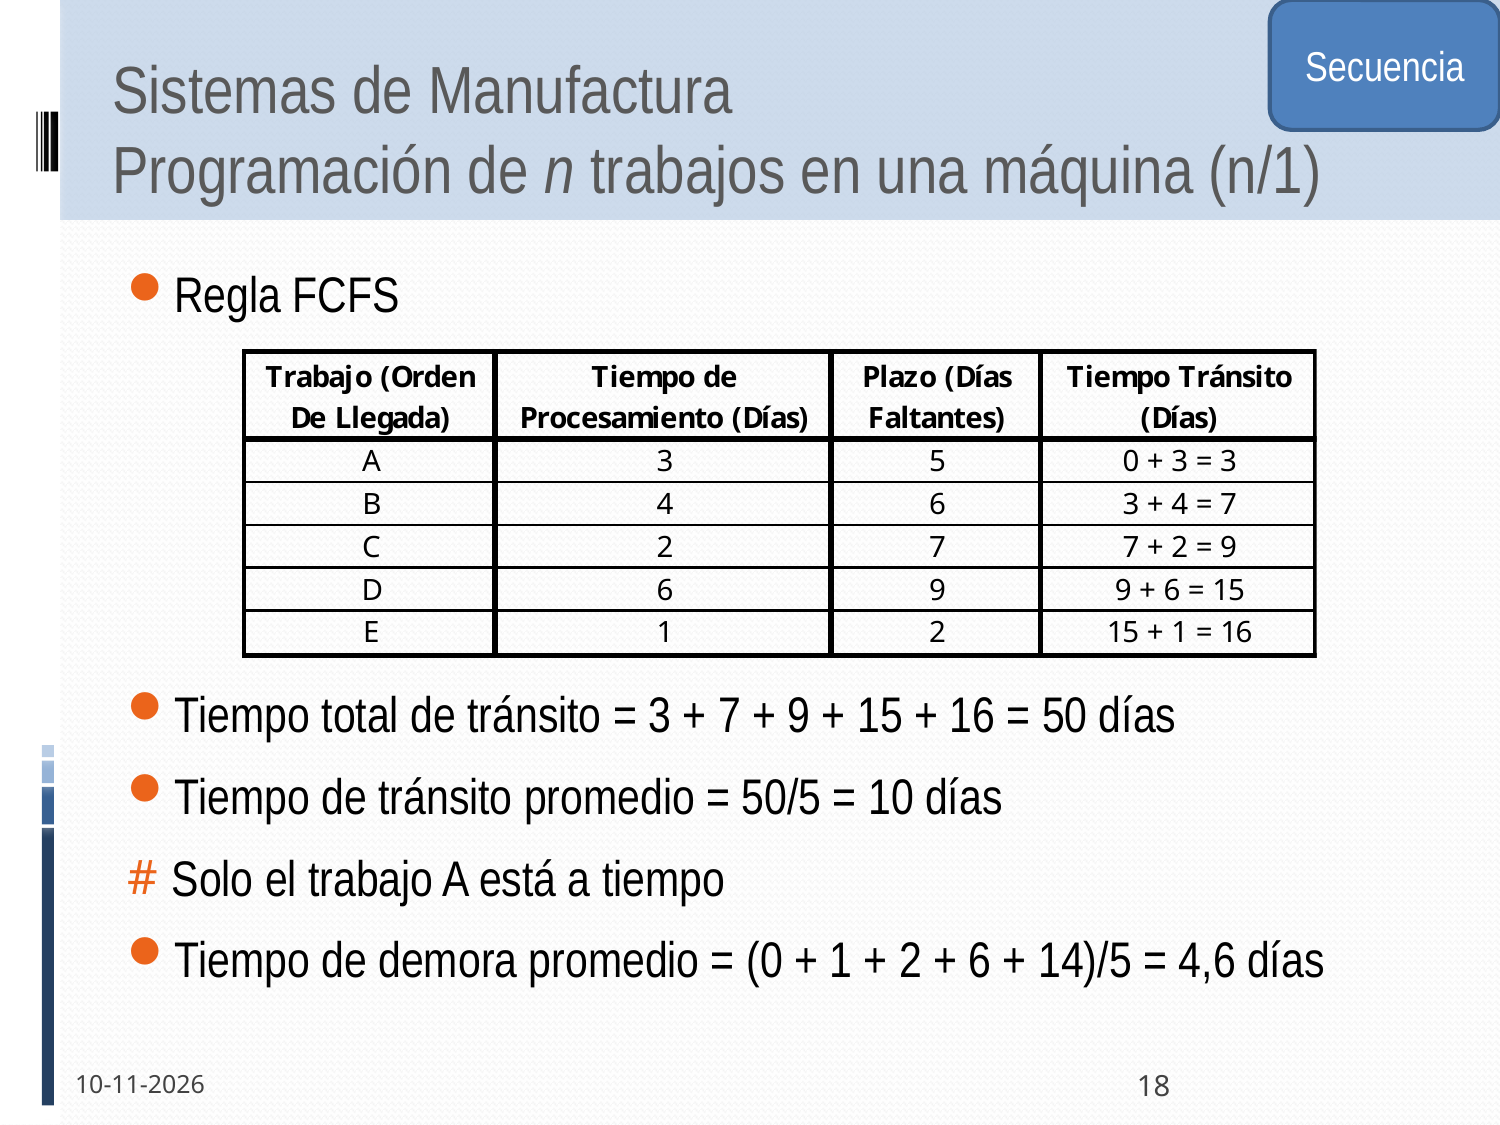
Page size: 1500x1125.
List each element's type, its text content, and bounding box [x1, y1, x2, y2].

picture [241, 349, 1318, 658]
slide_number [75, 1042, 243, 1103]
text_box Secuencia [1267, 0, 1500, 132]
slide_number 18 [1045, 1046, 1171, 1107]
list Regla FCFS Tiempo total de tránsito = 3 + 7 + 9 + 15 + 16 = 50 días Tiempo de tránsito promedio = 50/5 = 10 días Solo el trabajo A está a tiempo Tiempo de demora promedio = (0 + 1 + 2 + 6 + 14)/5 = 4,6 días [111, 255, 1436, 1038]
title Programación de un conjunto de trabajos en el mismo número de máquinas [234, 350, 1323, 669]
title Sistemas de Manufactura Programación de n trabajos en una máquina (n/1) [111, 18, 1436, 207]
